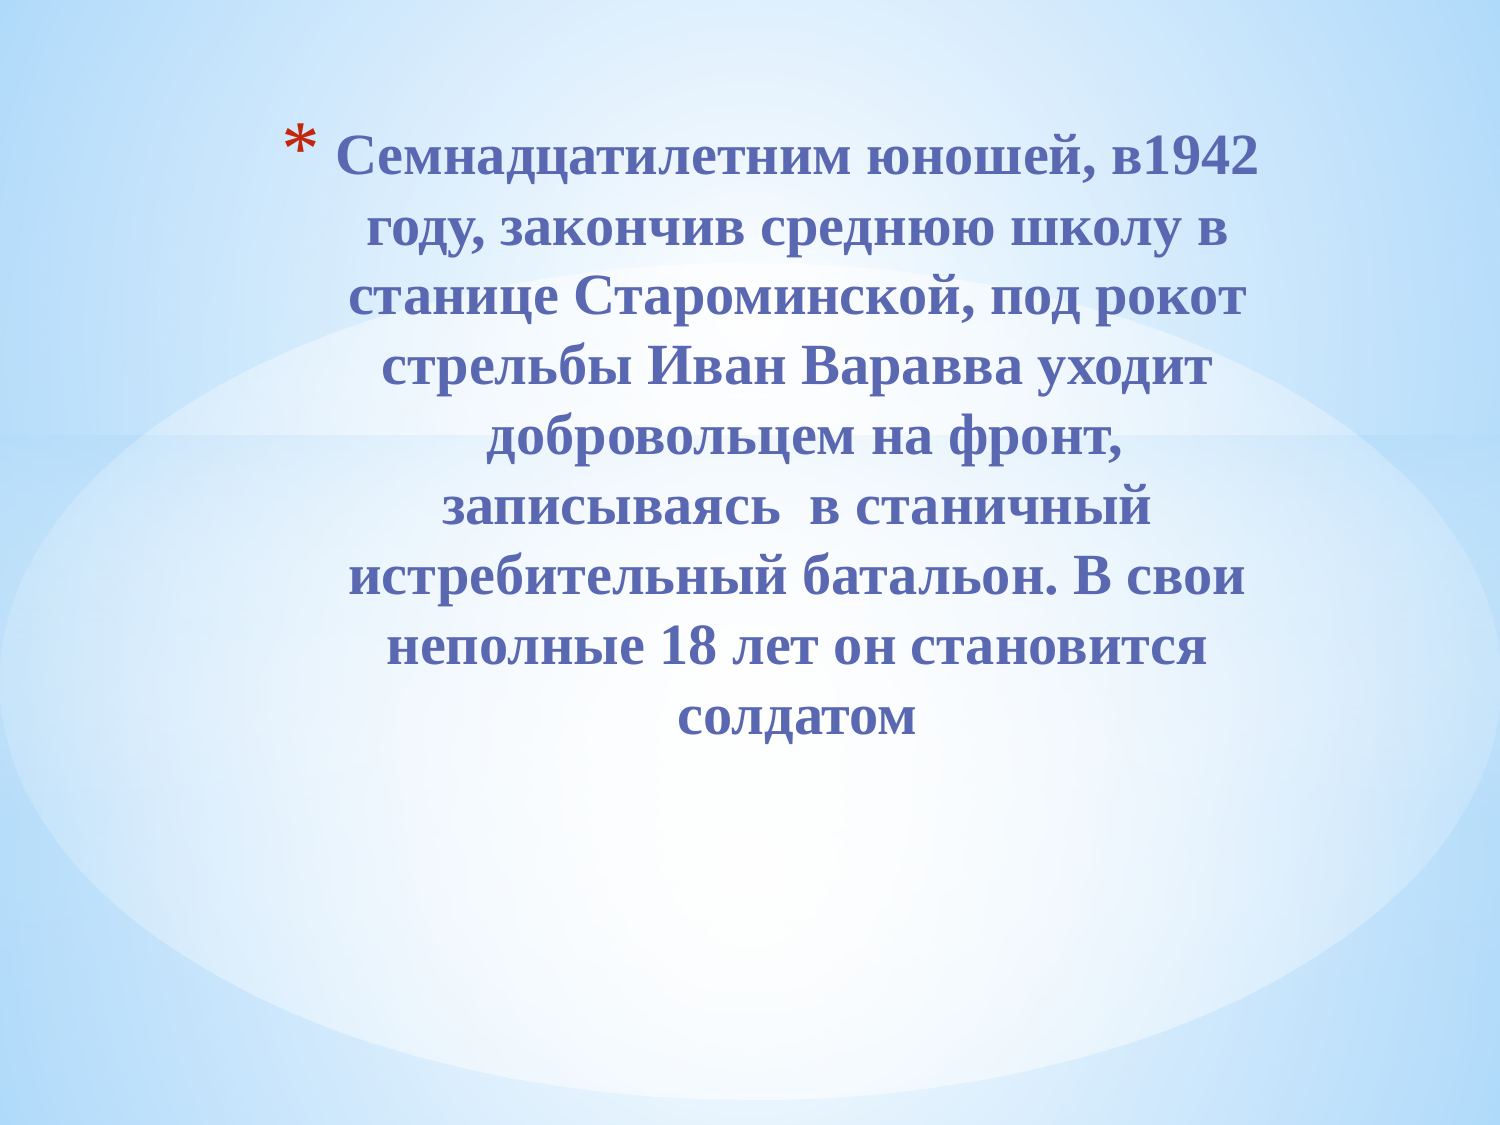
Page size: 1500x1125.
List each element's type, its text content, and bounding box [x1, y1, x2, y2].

title Семнадцатилетним юношей, в1942 году, закончив среднюю школу в станице Староминской, под рокот стрельбы Иван Варавва уходит добровольцем на фронт, записываясь в станичный истребительный батальон. В свои неполные 18 лет он становится солдатом [230, 78, 1313, 754]
